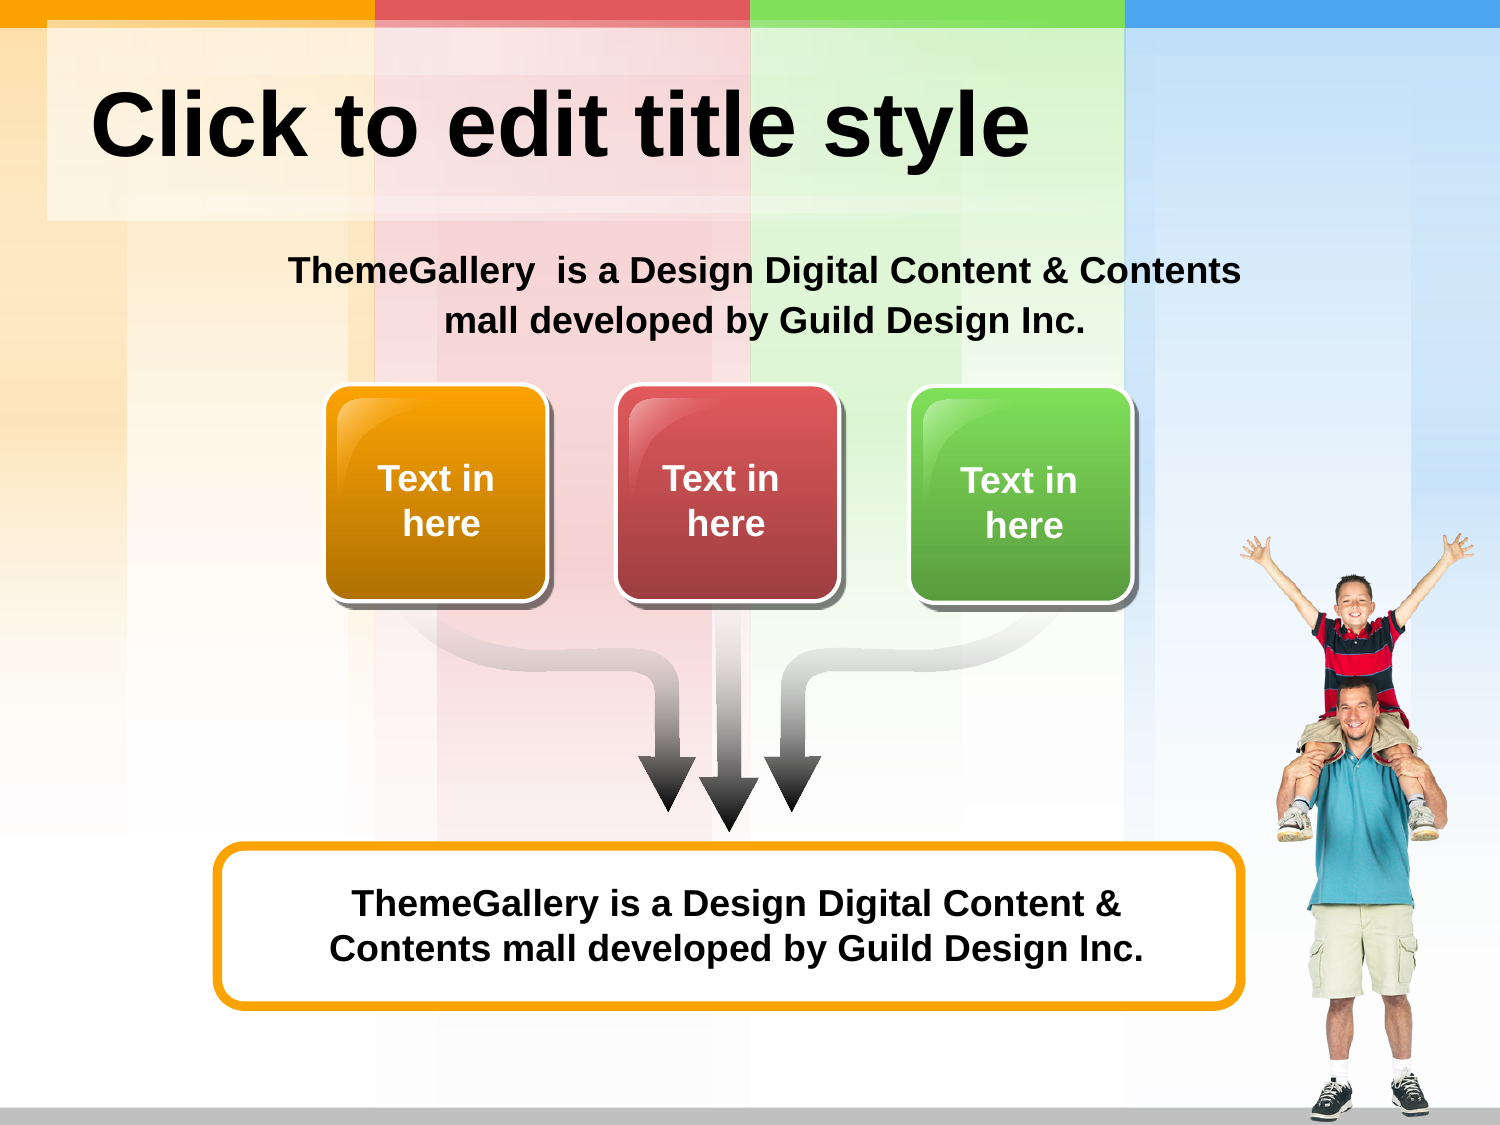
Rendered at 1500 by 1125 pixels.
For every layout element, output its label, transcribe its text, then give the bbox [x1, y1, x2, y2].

text_box [763, 612, 1060, 812]
text_box ThemeGallery is a Design Digital Content & Contents mall developed by Guild Design Inc. [234, 234, 1297, 398]
text_box ThemeGallery is a Design Digital Content & Contents mall developed by Guild Design Inc. [260, 871, 1214, 977]
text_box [323, 384, 548, 602]
title Click to edit title style [75, 42, 1275, 198]
text_box [217, 846, 1231, 1007]
text_box [698, 610, 759, 832]
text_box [909, 385, 1133, 603]
picture [1231, 524, 1482, 1122]
text_box [397, 610, 695, 812]
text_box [615, 384, 840, 602]
